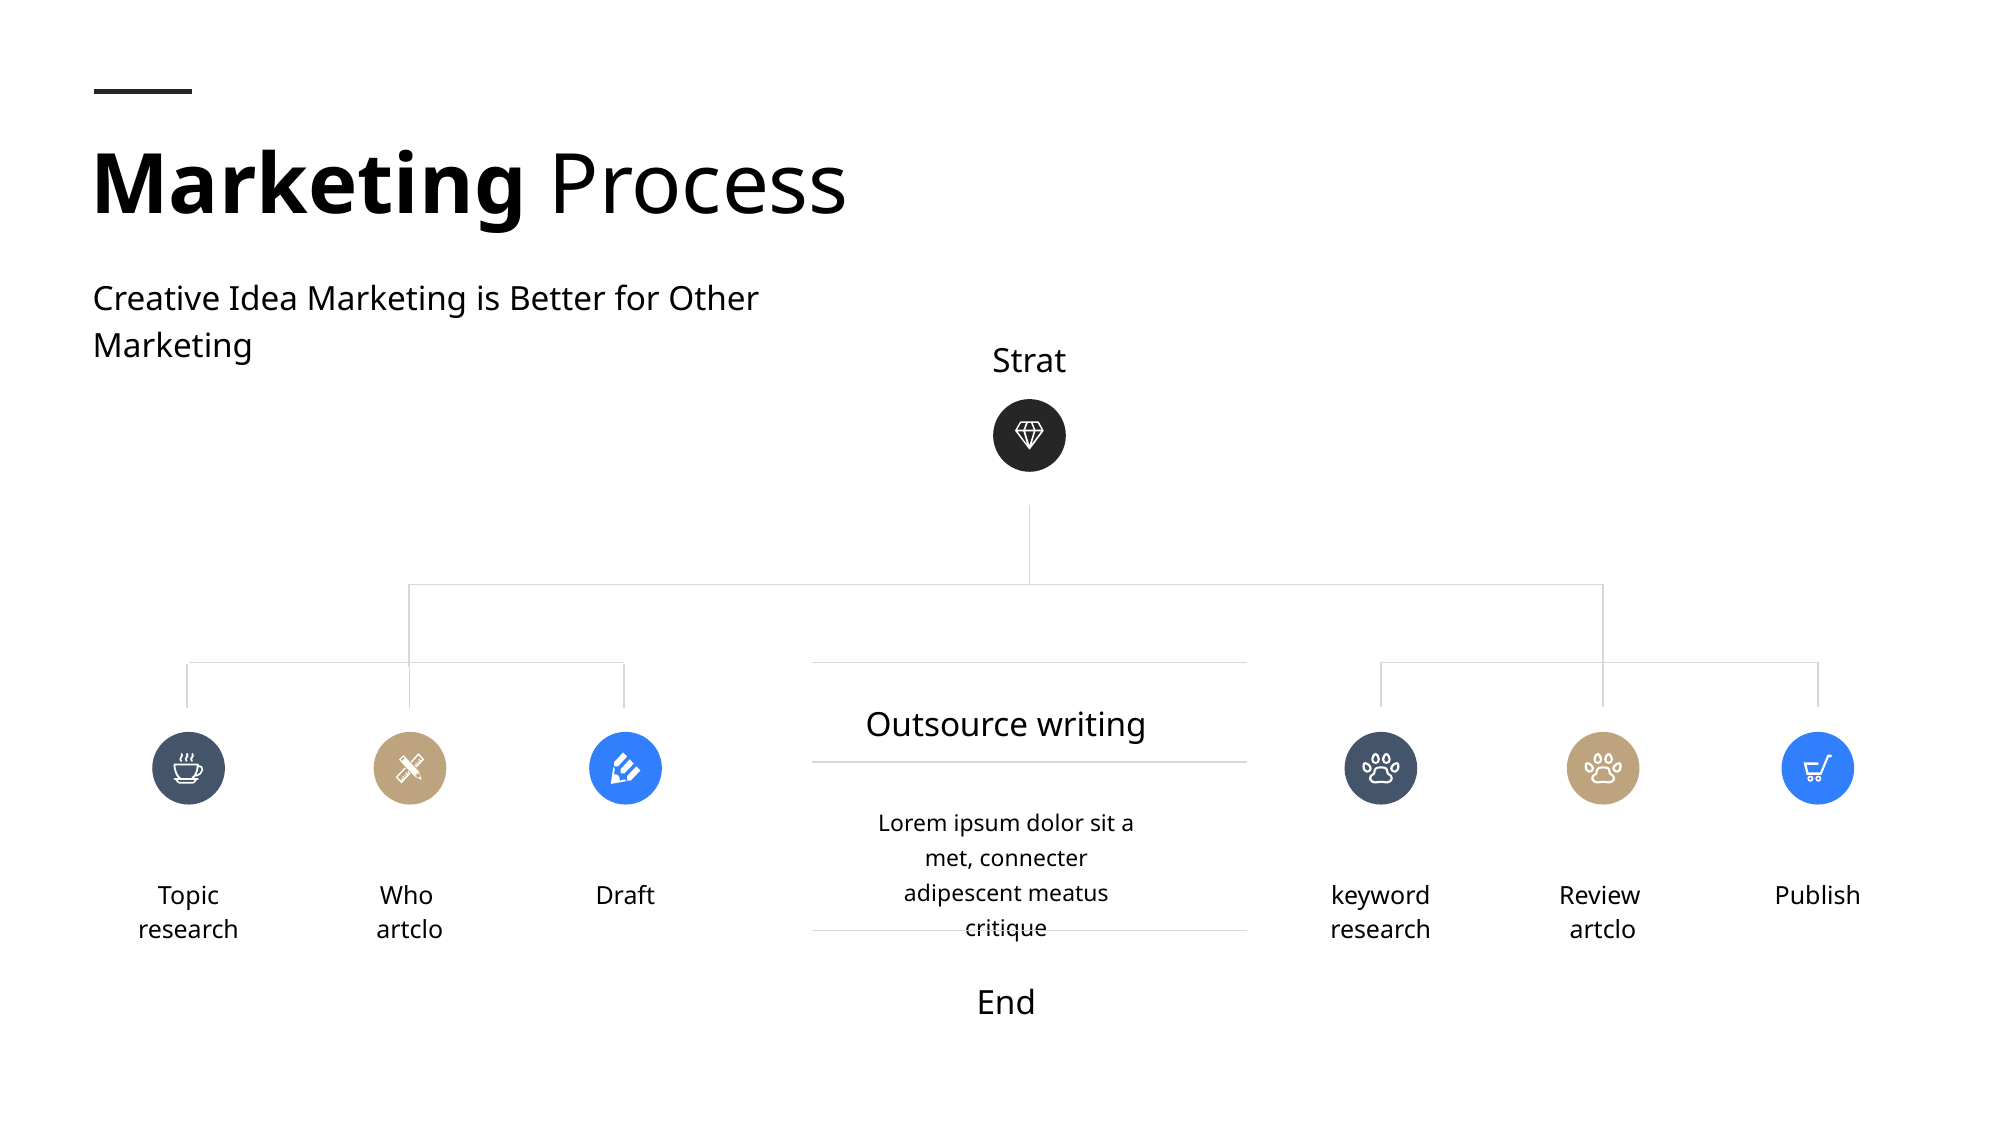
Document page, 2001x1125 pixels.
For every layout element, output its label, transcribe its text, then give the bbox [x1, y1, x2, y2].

text_box End [949, 963, 1063, 1029]
text_box [993, 399, 1066, 472]
text_box Strat [948, 321, 1111, 387]
text_box [1612, 762, 1622, 773]
text_box Lorem ipsum dolor sit a met, connecter adipescent meatus critique [849, 938, 1164, 949]
text_box [1593, 752, 1603, 765]
text_box [1584, 762, 1594, 773]
text_box [1591, 766, 1616, 784]
text_box Lorem ipsum dolor sit a met, connecter adipescent meatus critique [849, 793, 1164, 929]
text_box [1371, 752, 1380, 765]
text_box Publish [1738, 866, 1897, 917]
text_box [184, 752, 189, 762]
text_box [1015, 421, 1044, 450]
text_box [589, 731, 662, 805]
text_box Marketing Process [75, 102, 1034, 238]
text_box Outsource writing [842, 685, 1171, 751]
text_box Topic research [101, 866, 276, 952]
text_box [395, 753, 425, 784]
text_box [610, 752, 641, 784]
text_box [1803, 754, 1833, 782]
text_box [1390, 762, 1400, 773]
text_box [1781, 731, 1855, 805]
text_box Who artclo [302, 866, 518, 952]
text_box [373, 731, 447, 805]
text_box [1566, 731, 1640, 805]
text_box [152, 731, 225, 805]
text_box [1604, 752, 1613, 765]
text_box [1344, 731, 1418, 805]
text_box [179, 752, 183, 762]
text_box keyword research [1294, 866, 1468, 952]
text_box Draft [557, 866, 694, 917]
text_box [1362, 762, 1372, 773]
text_box [190, 752, 194, 762]
text_box [173, 763, 204, 784]
text_box Review artclo [1474, 866, 1732, 952]
text_box [1381, 752, 1391, 765]
text_box [1368, 766, 1393, 784]
text_box Creative Idea Marketing is Better for Other Marketing [77, 262, 777, 373]
